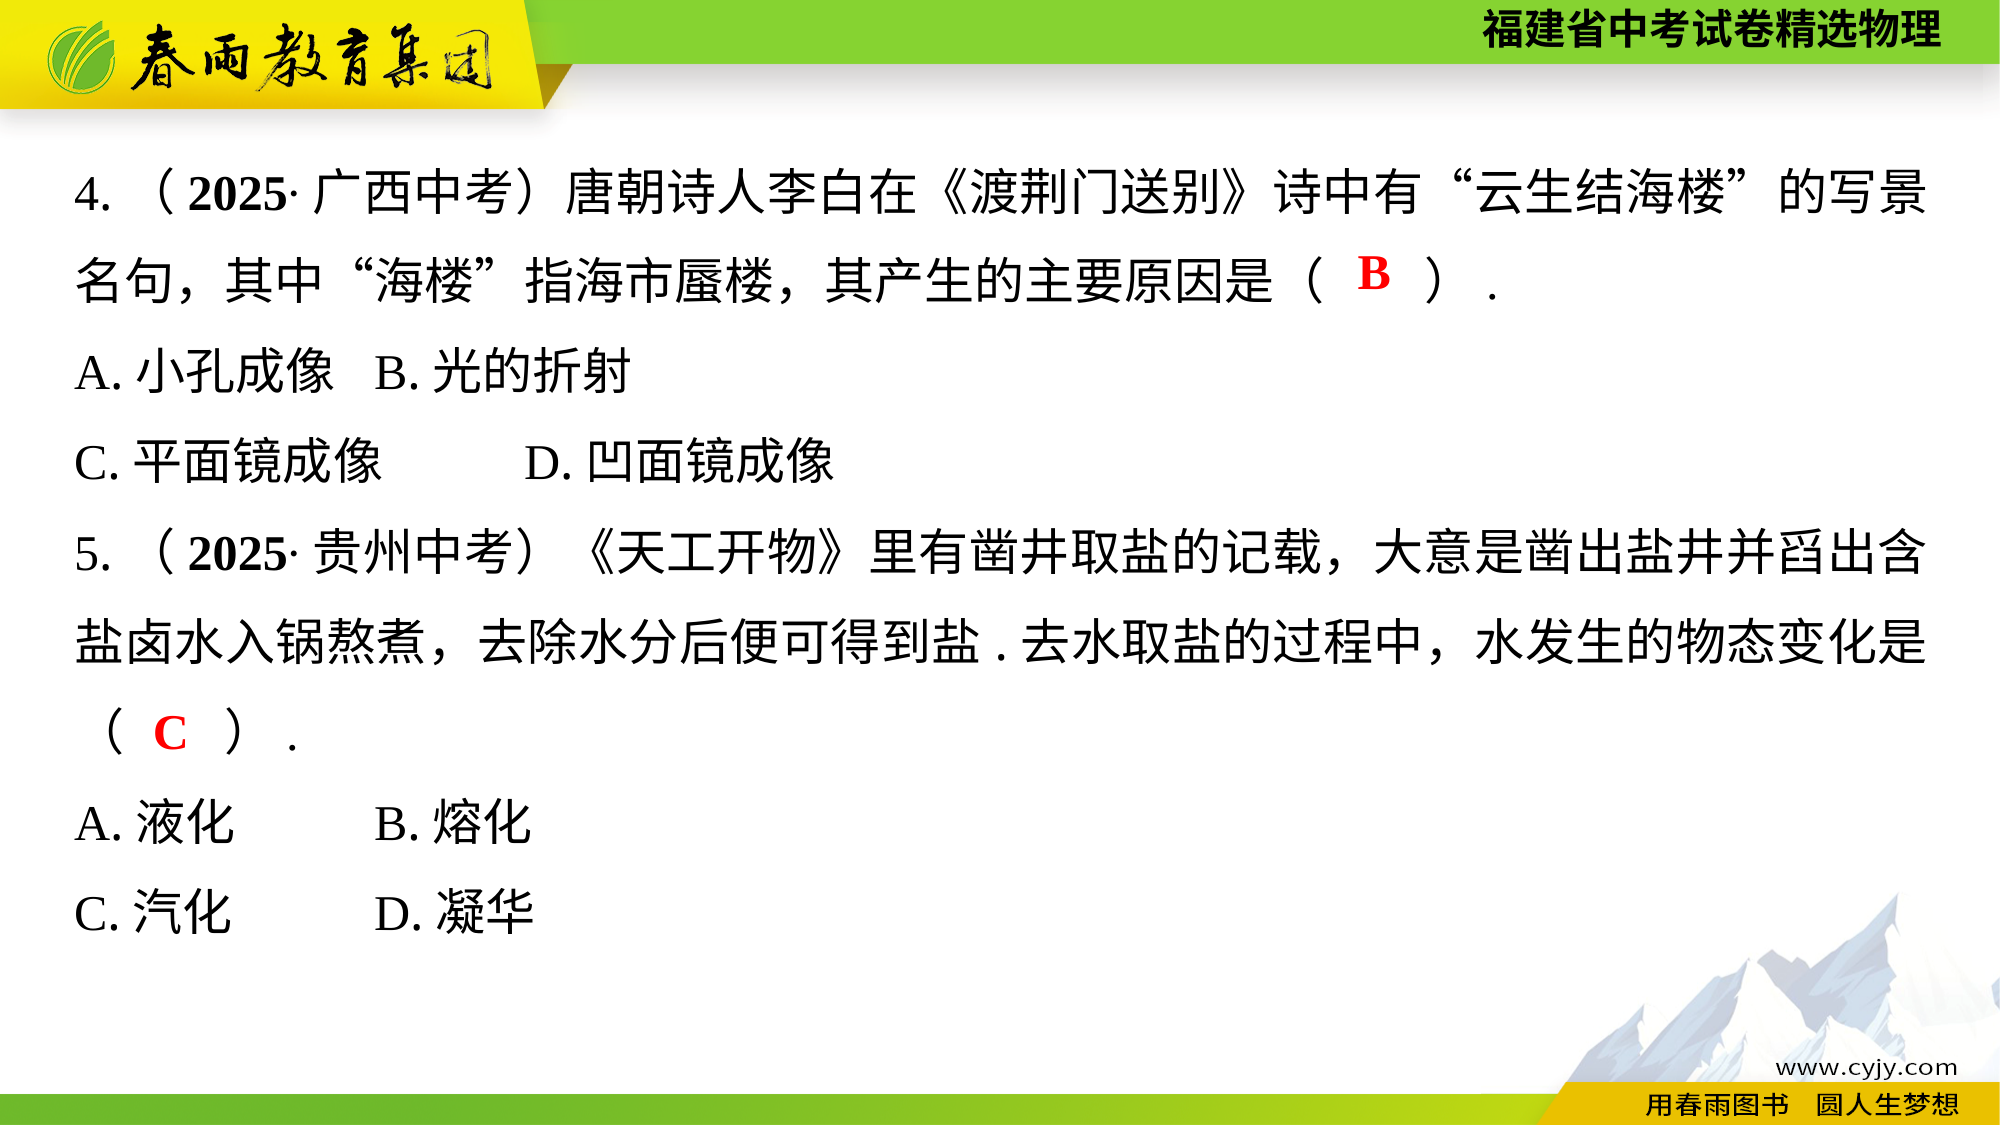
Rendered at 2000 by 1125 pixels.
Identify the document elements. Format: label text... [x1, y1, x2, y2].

text_box B [1342, 231, 1406, 307]
list 4.（2025∙广西中考）唐朝诗人李白在《渡荆门送别》诗中有“云生结海楼”的写景名句，其中“海楼”指海市蜃楼，其产生的主要原因是（ ）. A.小孔成像 B.光的折射 C.平面镜成像 D.凹面镜成像 5.（2025∙贵州中考）《天工开物》里有凿井取盐的记载，大意是凿出盐井并舀出含盐卤水入锅熬煮，去除水分后便可得到盐.去水取盐的过程中，水发生的物态变化是（ ）. A.液化 B.熔化 C.汽化 D.凝华 [59, 122, 1944, 944]
picture [0, 0, 2000, 1125]
text_box C [138, 692, 204, 768]
